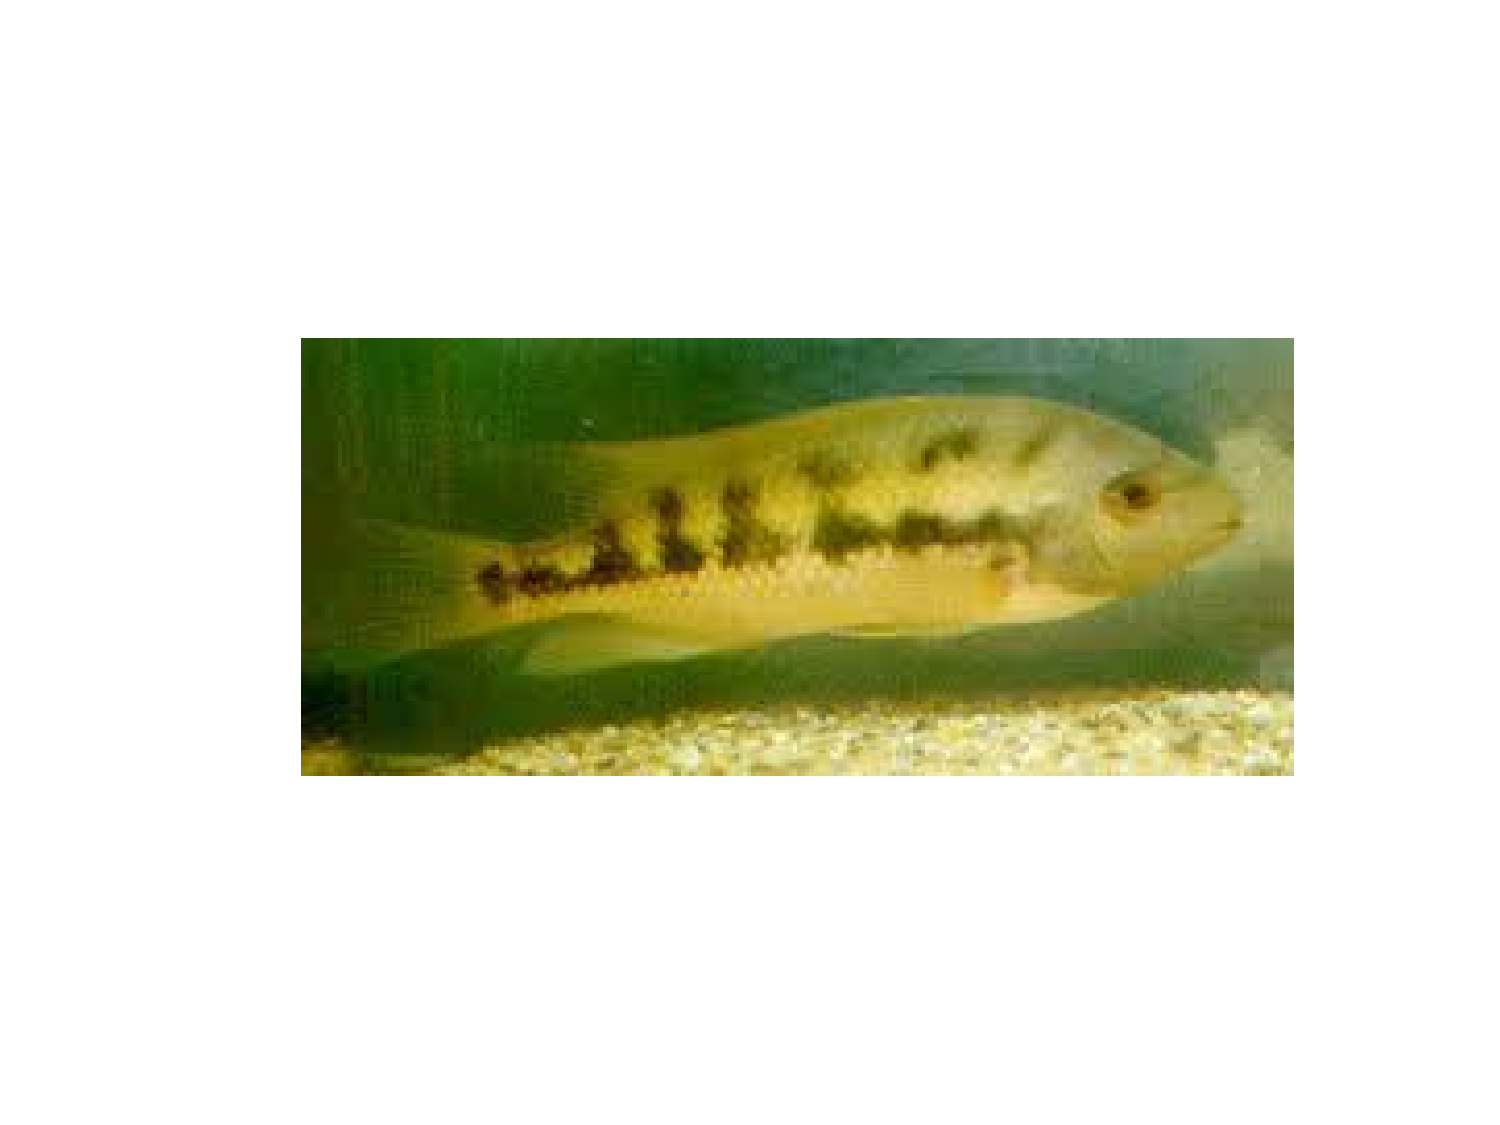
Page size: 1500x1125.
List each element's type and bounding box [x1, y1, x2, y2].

picture [300, 337, 1294, 776]
